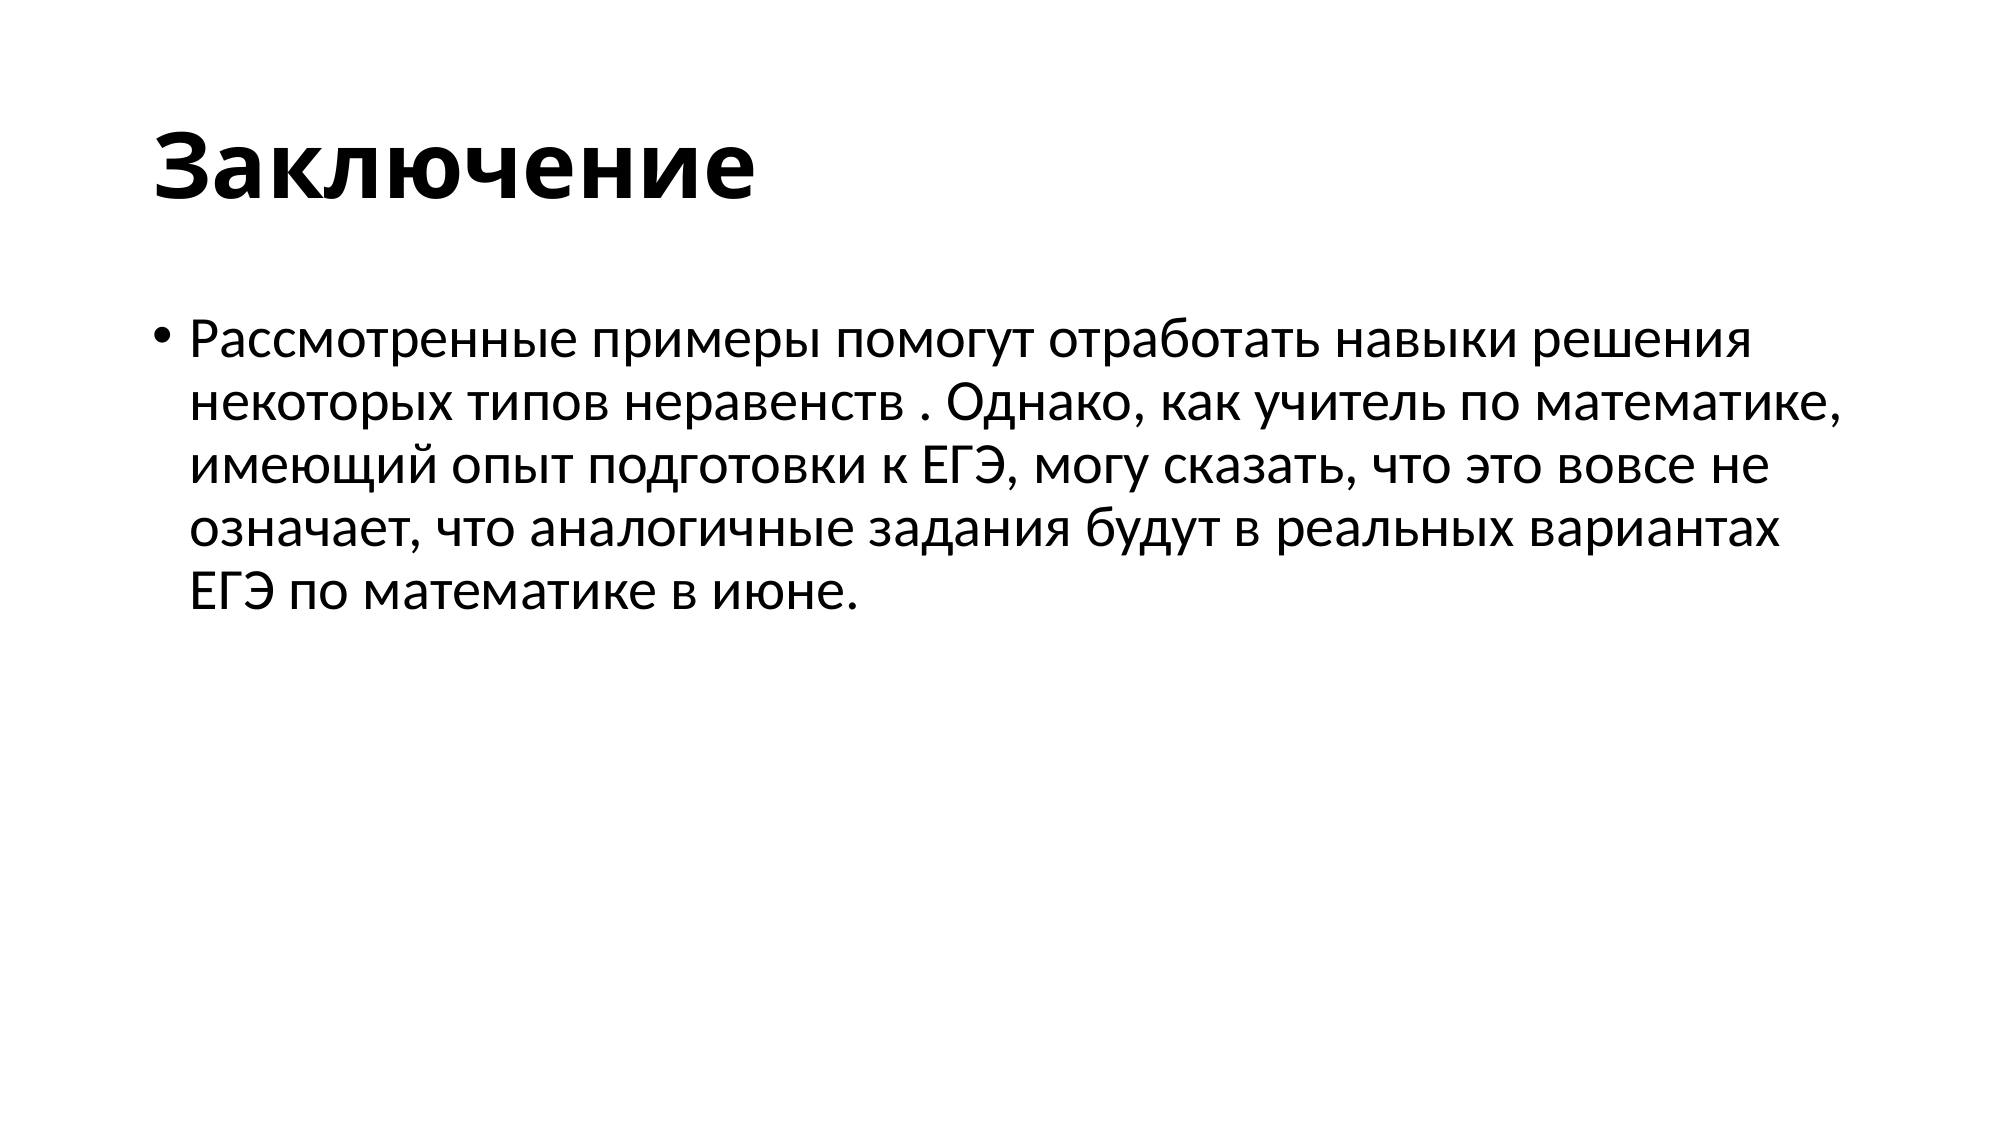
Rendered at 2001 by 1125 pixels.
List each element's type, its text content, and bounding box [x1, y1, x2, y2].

title Заключение [137, 59, 1863, 278]
list Рассмотренные примеры помогут отработать навыки решения некоторых типов неравенств . Однако, как учитель по математике, имеющий опыт подготовки к ЕГЭ, могу сказать, что это вовсе не означает, что аналогичные задания будут в реальных вариантах ЕГЭ по математике в июне. [137, 299, 1863, 1014]
